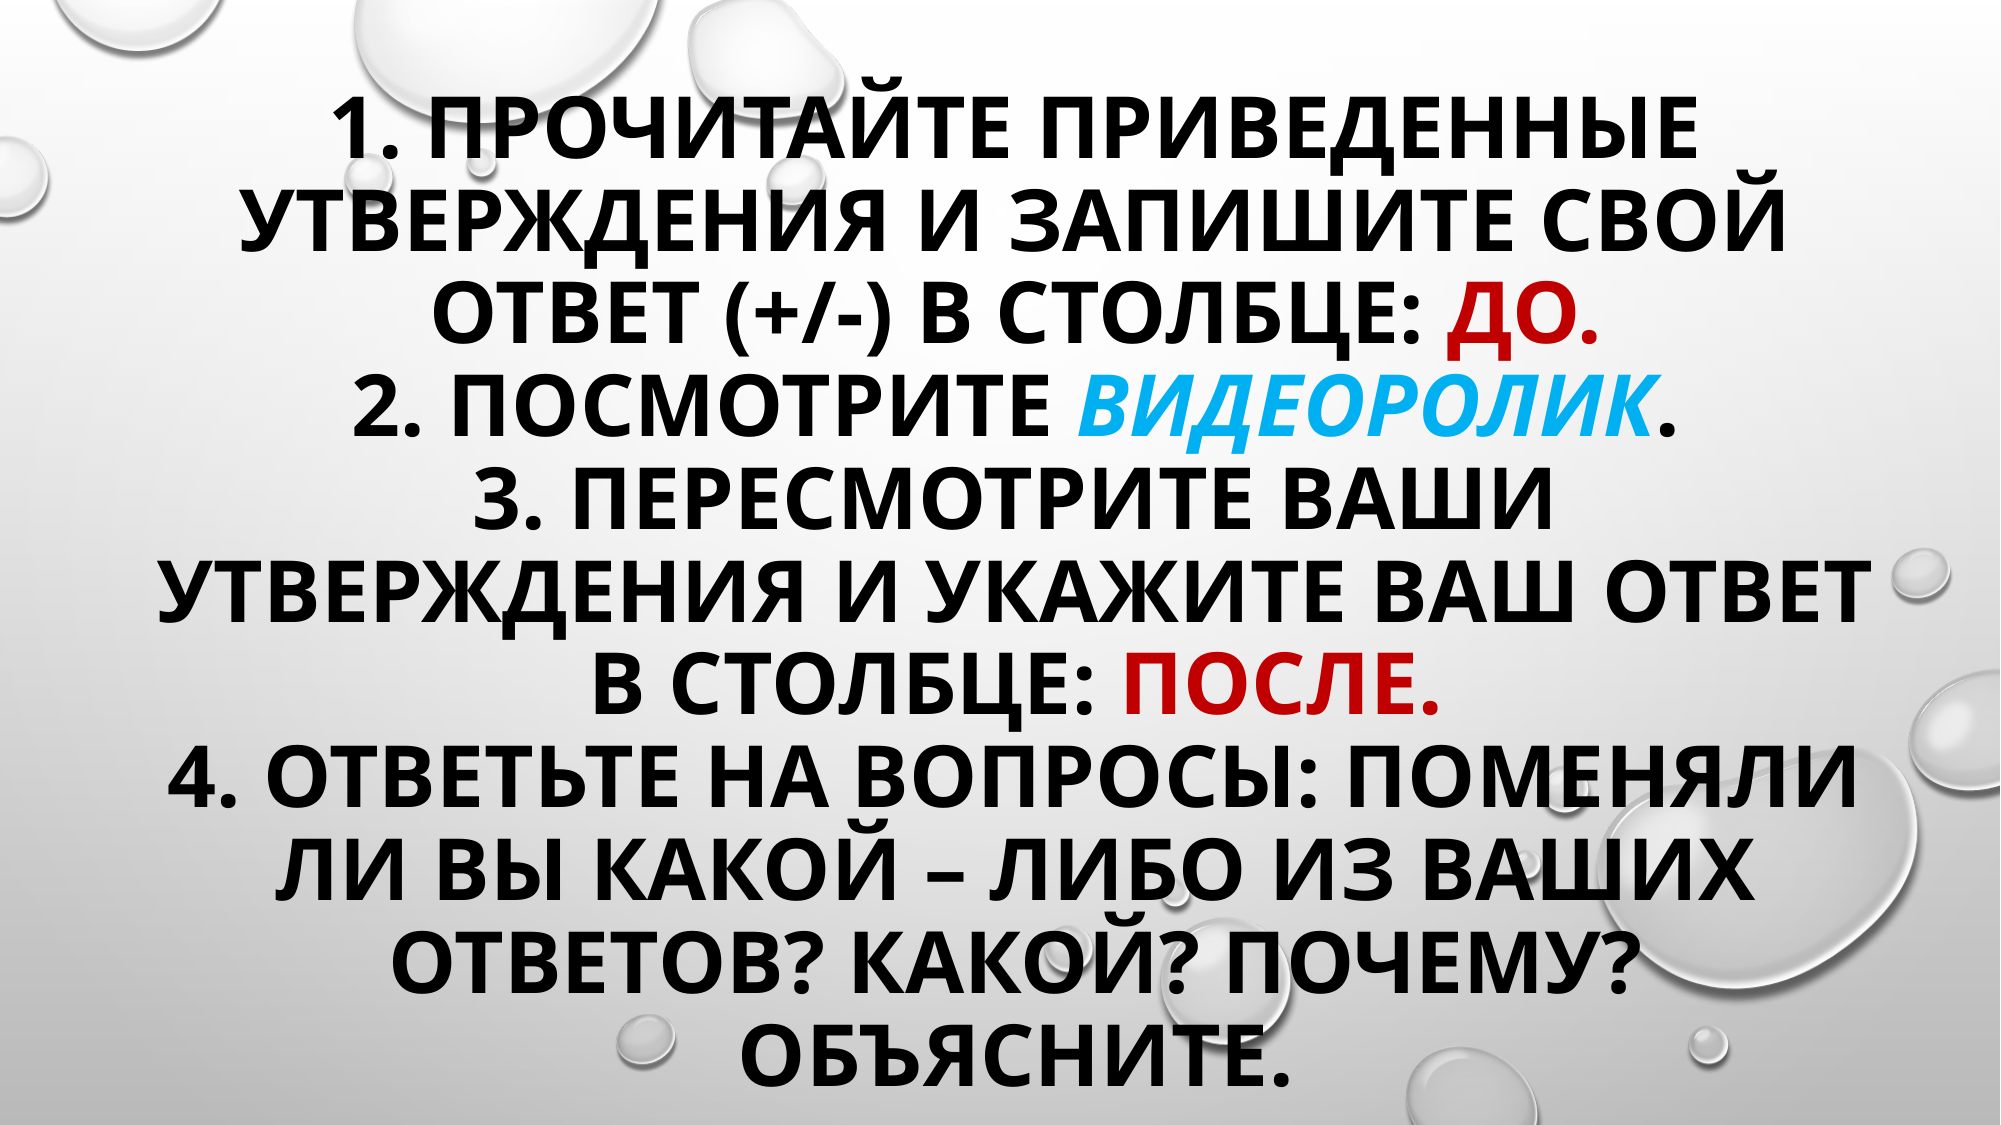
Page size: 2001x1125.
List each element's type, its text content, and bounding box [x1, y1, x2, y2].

title 1. Прочитайте приведенные утверждения и запишите свой ответ (+/-) в столбце: ДО. 2. Посмотрите видеоролик. 3. Пересмотрите ваши утверждения и укажите ваш ответ в столбце: ПОСЛЕ. 4. Ответьте на вопросы: Поменяли ли вы какой – либо из ваших ответов? Какой? Почему?объясните. [135, 66, 1898, 1113]
picture [0, 0, 2000, 1125]
